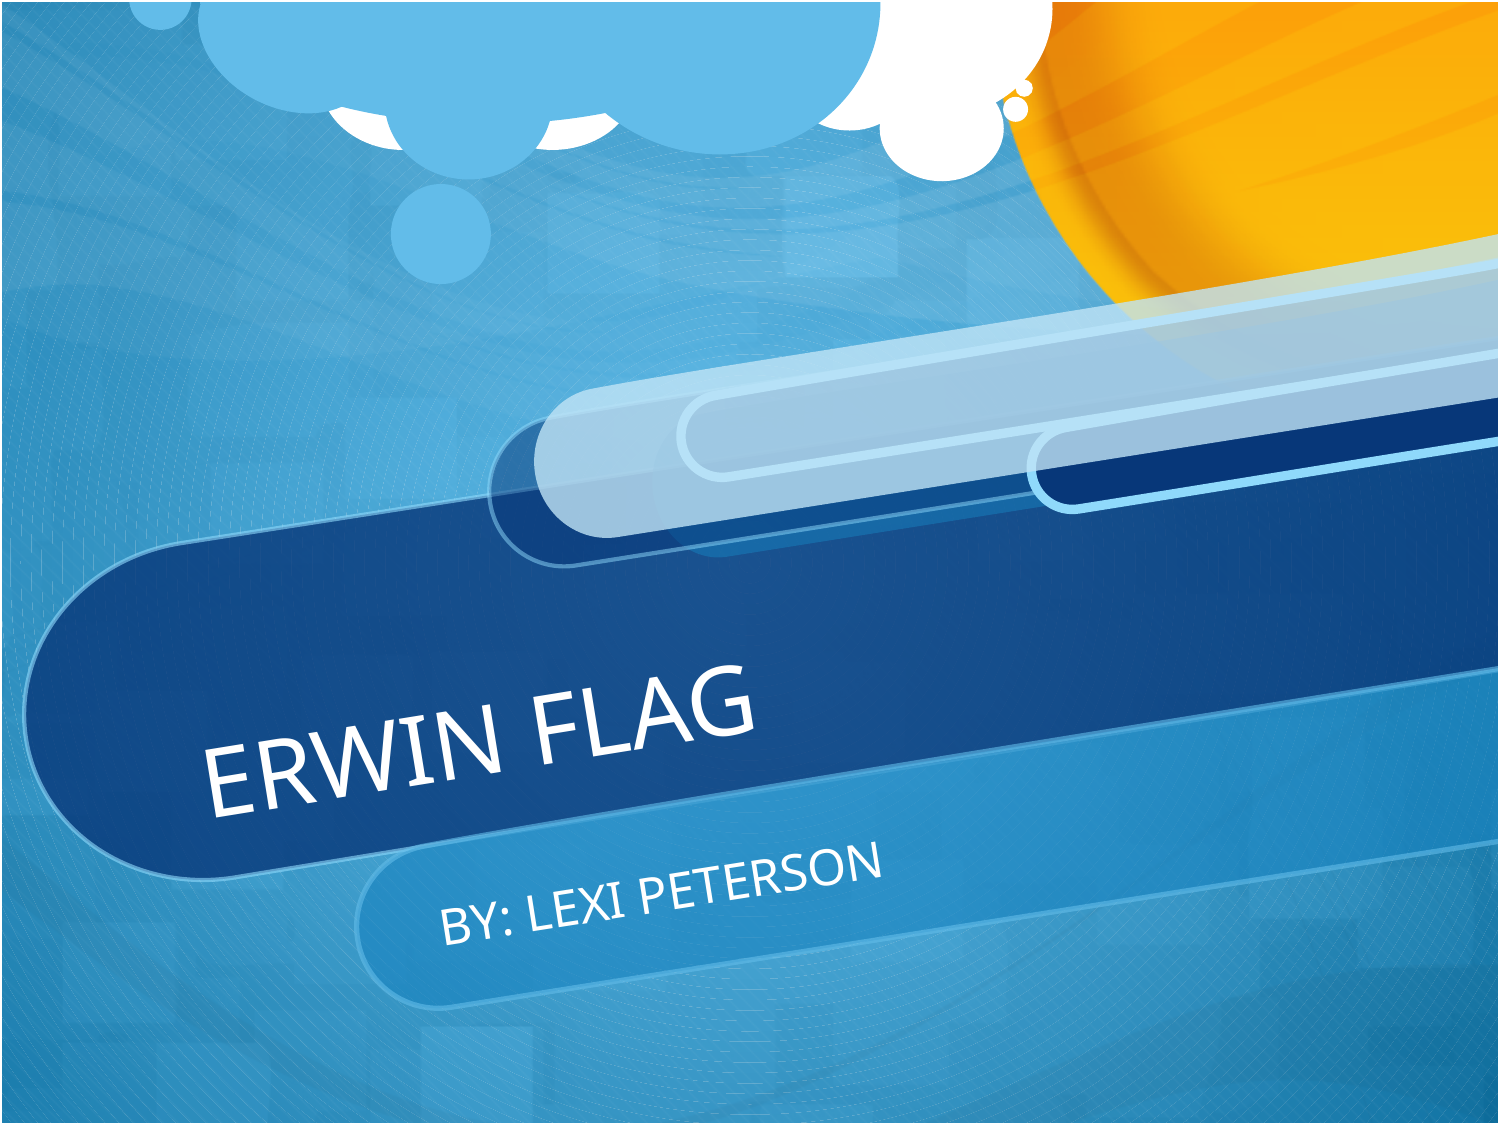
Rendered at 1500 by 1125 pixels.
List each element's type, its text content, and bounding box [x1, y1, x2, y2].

title ERWIN FLAG [154, 387, 1420, 849]
picture [2, 2, 1498, 1123]
picture [360, 673, 1498, 1005]
subtitle BY: LEXI PETERSON [413, 690, 1474, 1003]
